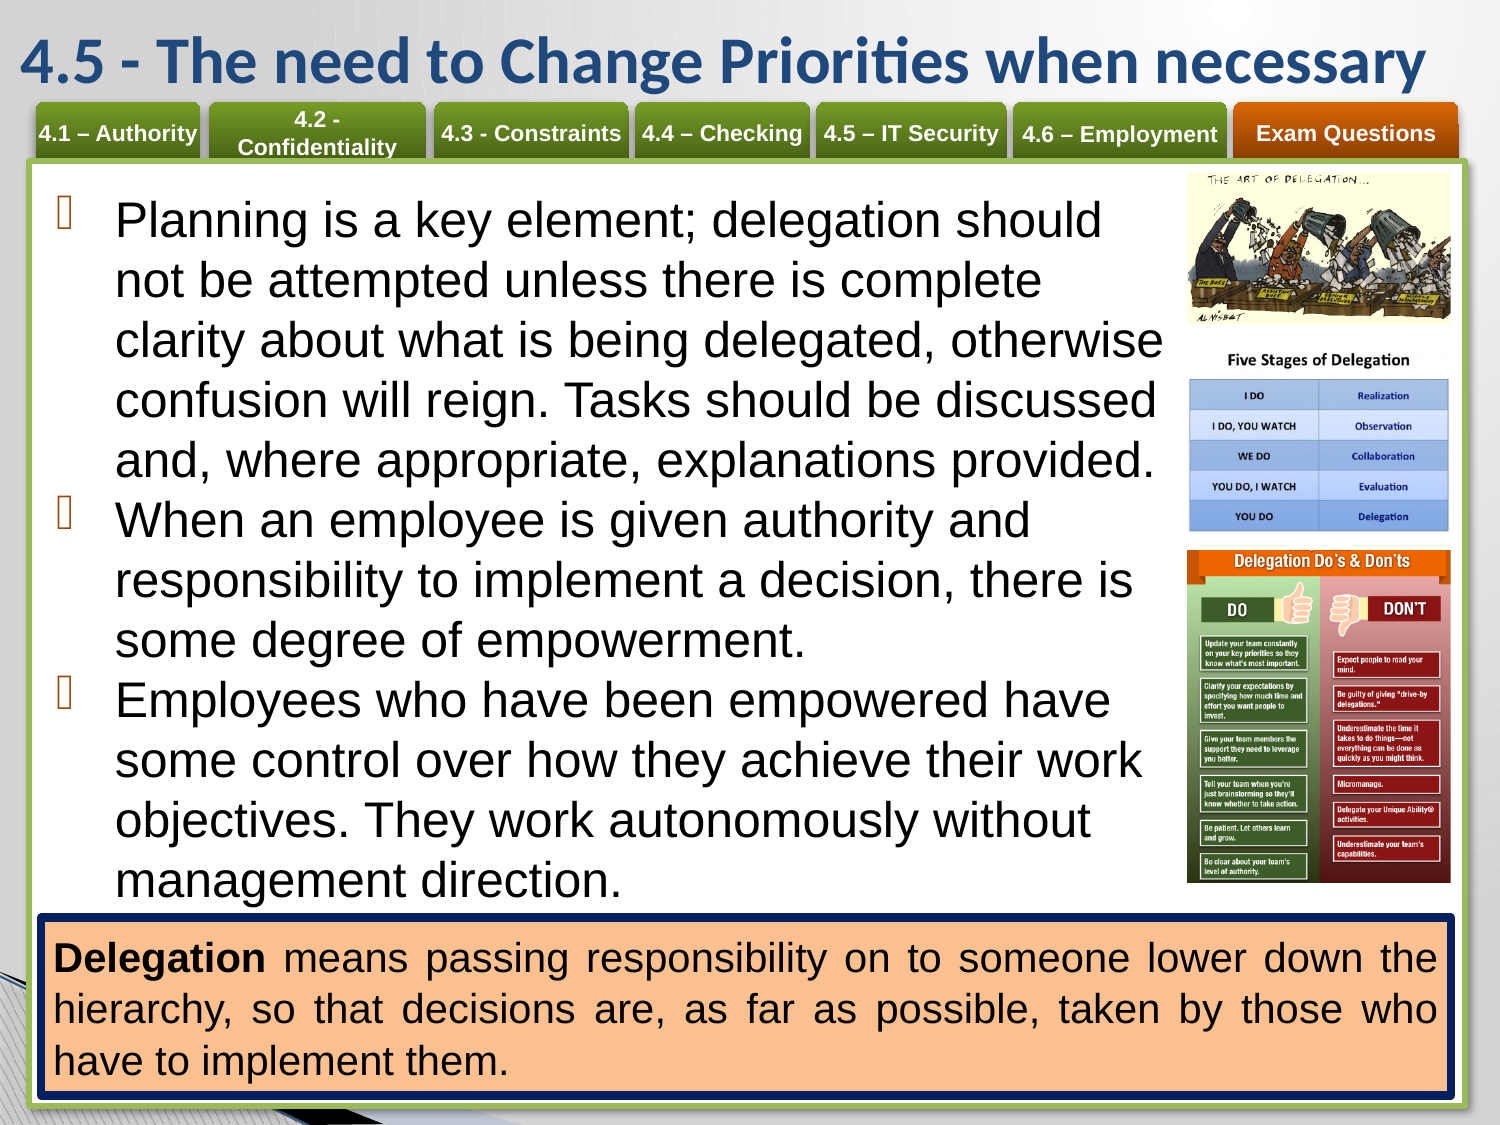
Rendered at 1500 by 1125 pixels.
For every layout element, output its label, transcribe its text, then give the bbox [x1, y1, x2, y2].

text_box Delegation means passing responsibility on to someone lower down the hierarchy, so that decisions are, as far as possible, taken by those who have to implement them. [41, 917, 1451, 1096]
picture [281, 1114, 303, 1125]
picture [1186, 550, 1451, 883]
title 4.5 - The need to Change Priorities when necessary [5, 11, 1471, 102]
picture [1186, 349, 1451, 535]
picture [1186, 172, 1451, 324]
text_box Planning is a key element; delegation should not be attempted unless there is complete clarity about what is being delegated, otherwise confusion will reign. Tasks should be discussed and, where appropriate, explanations provided. When an employee is given authority and responsibility to implement a decision, there is some degree of empowerment. Employees who have been empowered have some control over how they achieve their work objectives. They work autonomously without management direction. [41, 179, 1187, 915]
